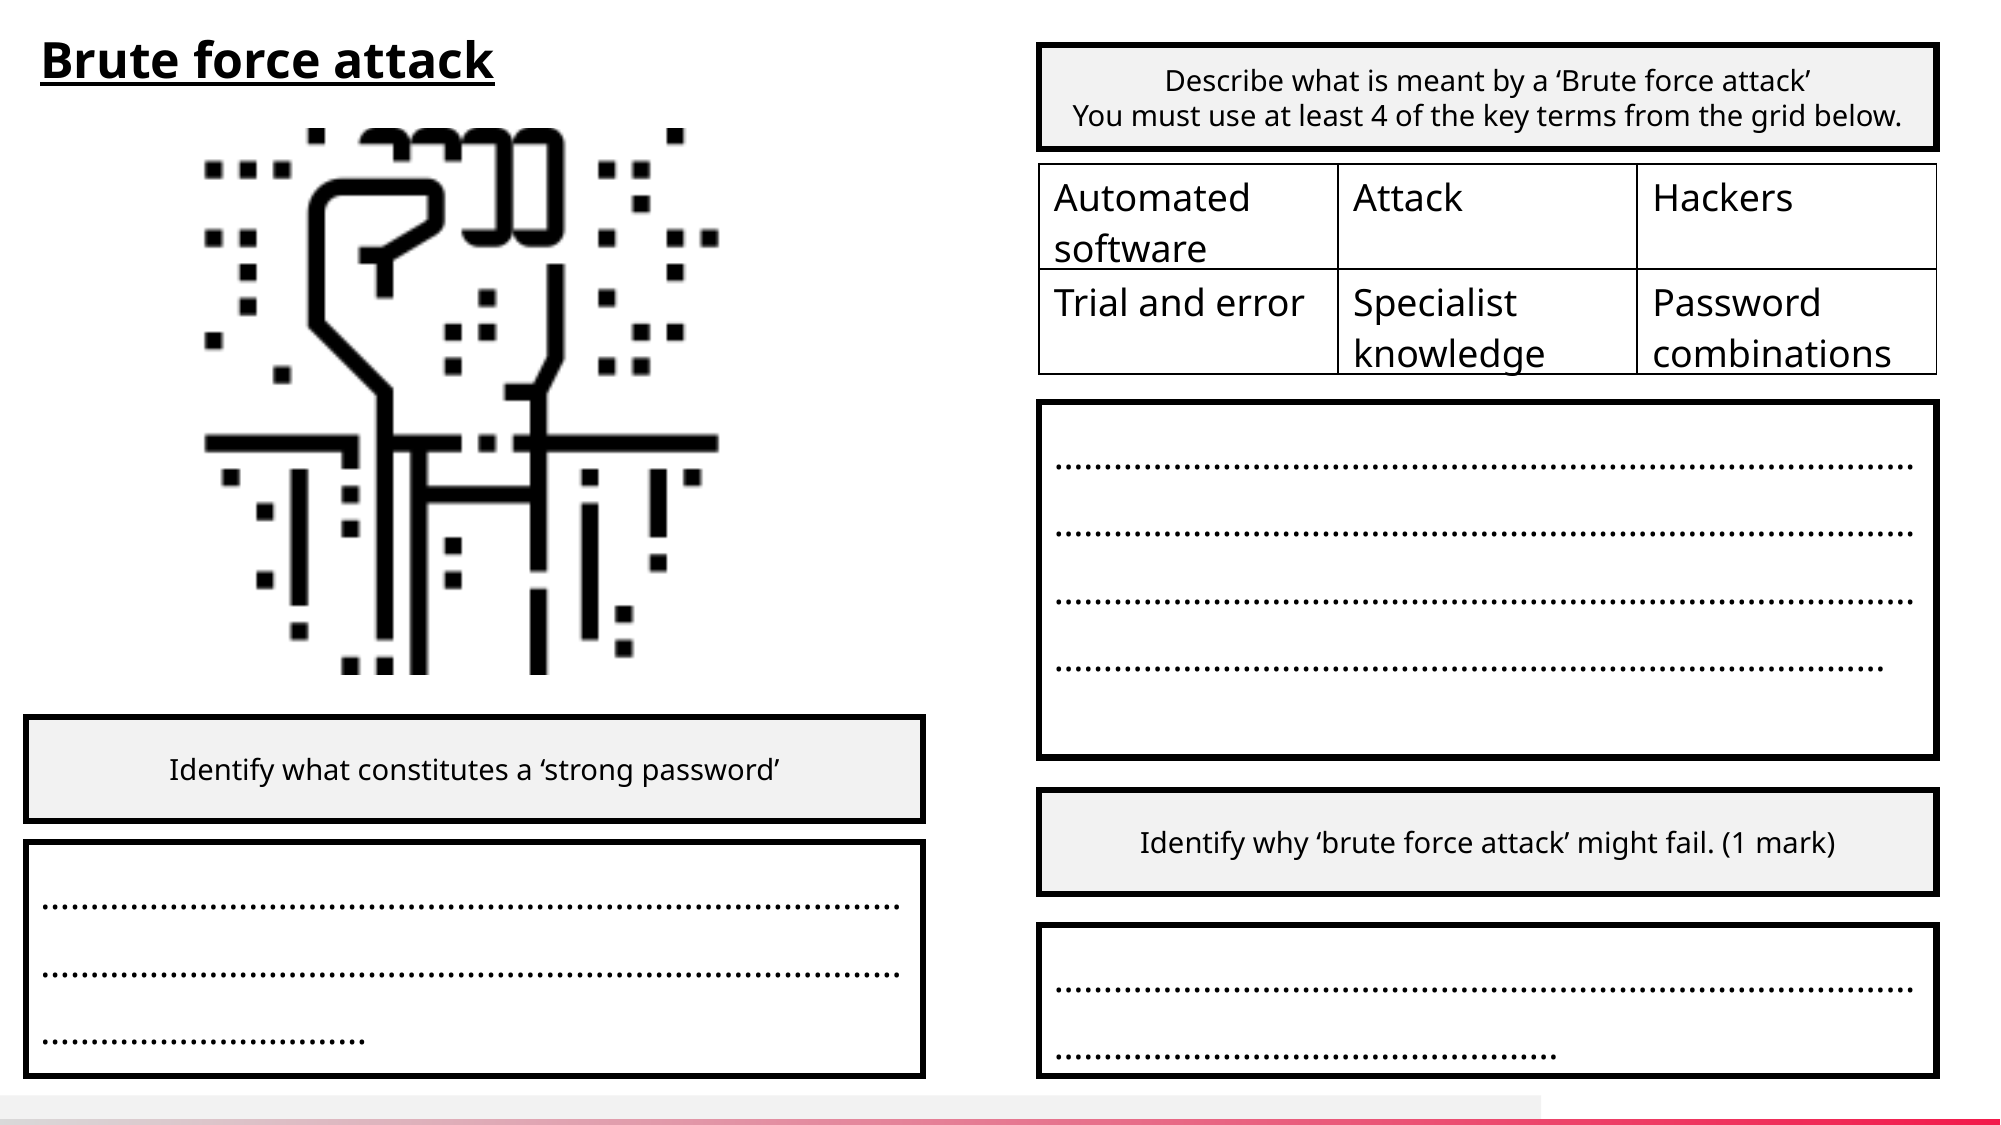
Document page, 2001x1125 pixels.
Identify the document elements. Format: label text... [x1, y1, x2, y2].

picture [189, 128, 736, 675]
text_box Brute force attack [25, 21, 1095, 96]
table_cell Trial and error [1040, 270, 1337, 373]
text_box ………………………………………………………………………………………………………………………………………………………………………………………………………………………………………………………………………………………………………………… [1038, 401, 1938, 758]
table_header Attack [1339, 165, 1636, 268]
text_box Describe what is meant by a ‘Brute force attack’ You must use at least 4 of the key terms from the grid below. [1038, 44, 1938, 150]
text_box ……………………………………………………………………………………………………………………………………………………………………………………… [25, 841, 924, 1077]
table_header Automated software [1040, 165, 1337, 268]
text_box ………………………………………………………………………………………………………………………… [1038, 924, 1938, 1077]
table_cell Password combinations [1638, 270, 1936, 373]
table_cell Specialist knowledge [1339, 270, 1636, 373]
text_box Identify what constitutes a ‘strong password’ [25, 716, 924, 822]
text_box Identify why ‘brute force attack’ might fail. (1 mark) [1038, 789, 1938, 895]
table_header Hackers [1638, 165, 1936, 268]
